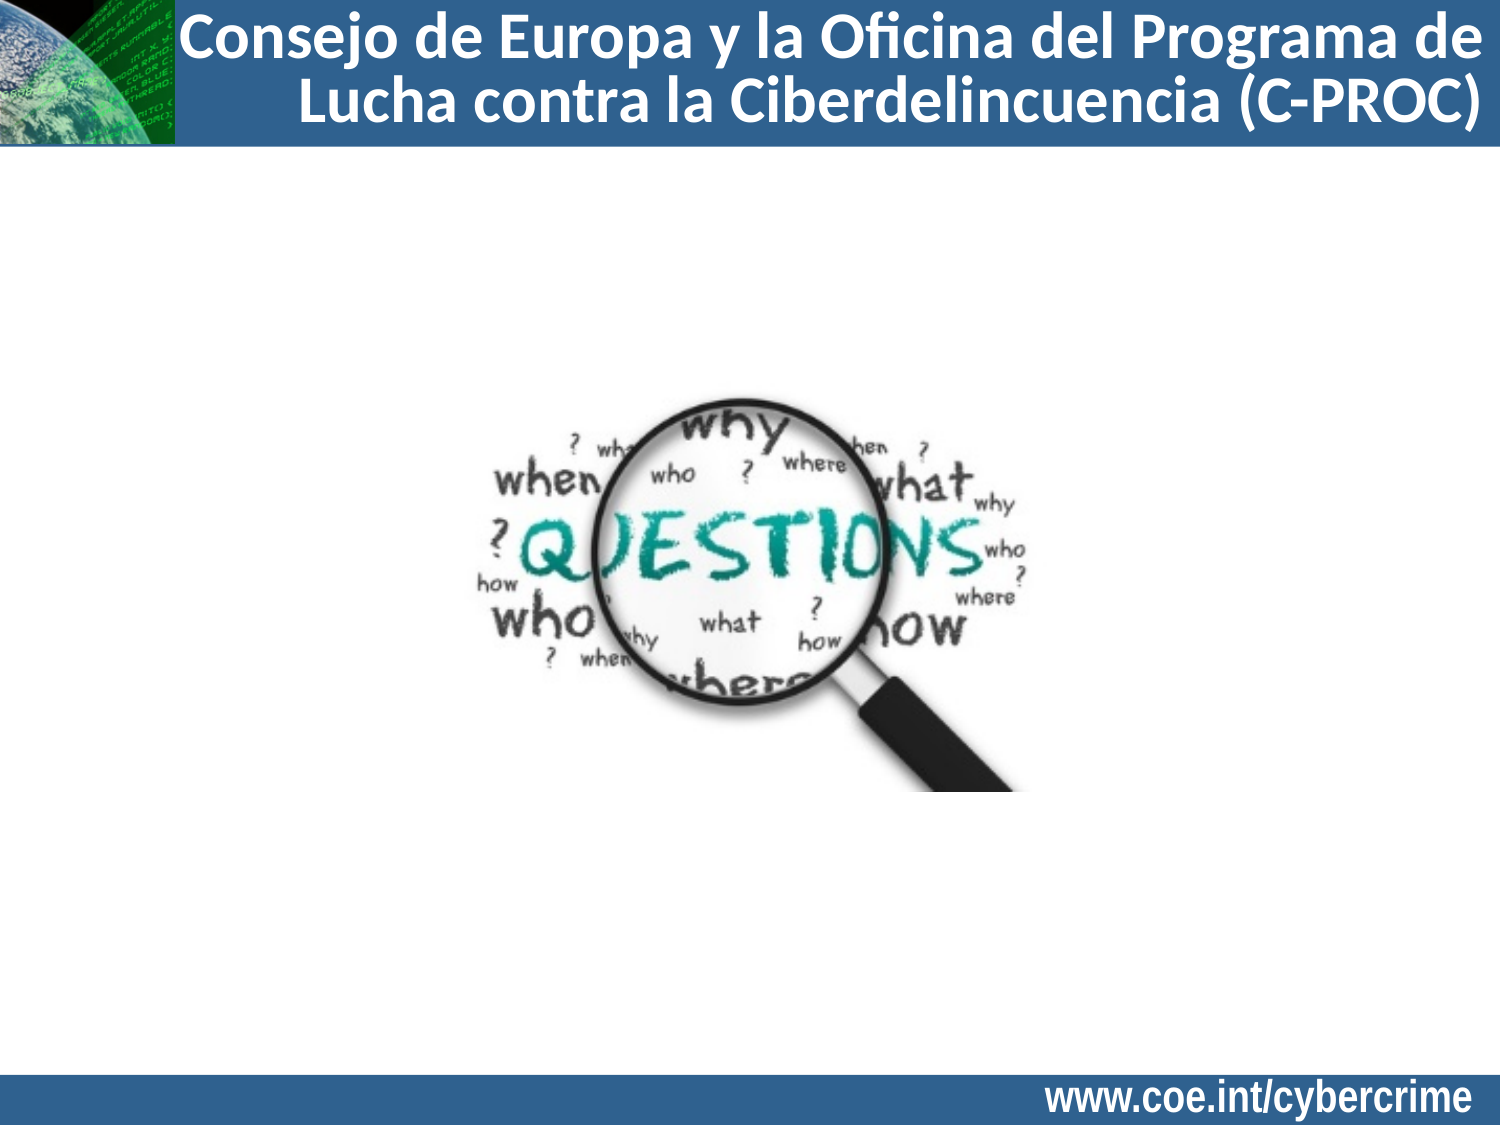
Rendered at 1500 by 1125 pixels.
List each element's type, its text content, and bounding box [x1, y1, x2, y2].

text_box [0, 1073, 1030, 1125]
picture [443, 332, 1057, 793]
picture [0, 0, 175, 144]
text_box www.coe.int/cybercrime [1030, 1059, 1500, 1125]
text_box El Consejo de Europa y la Oficina del Programa de Lucha contra la Ciberdelincuencia (C-PROC) [177, 0, 1500, 149]
